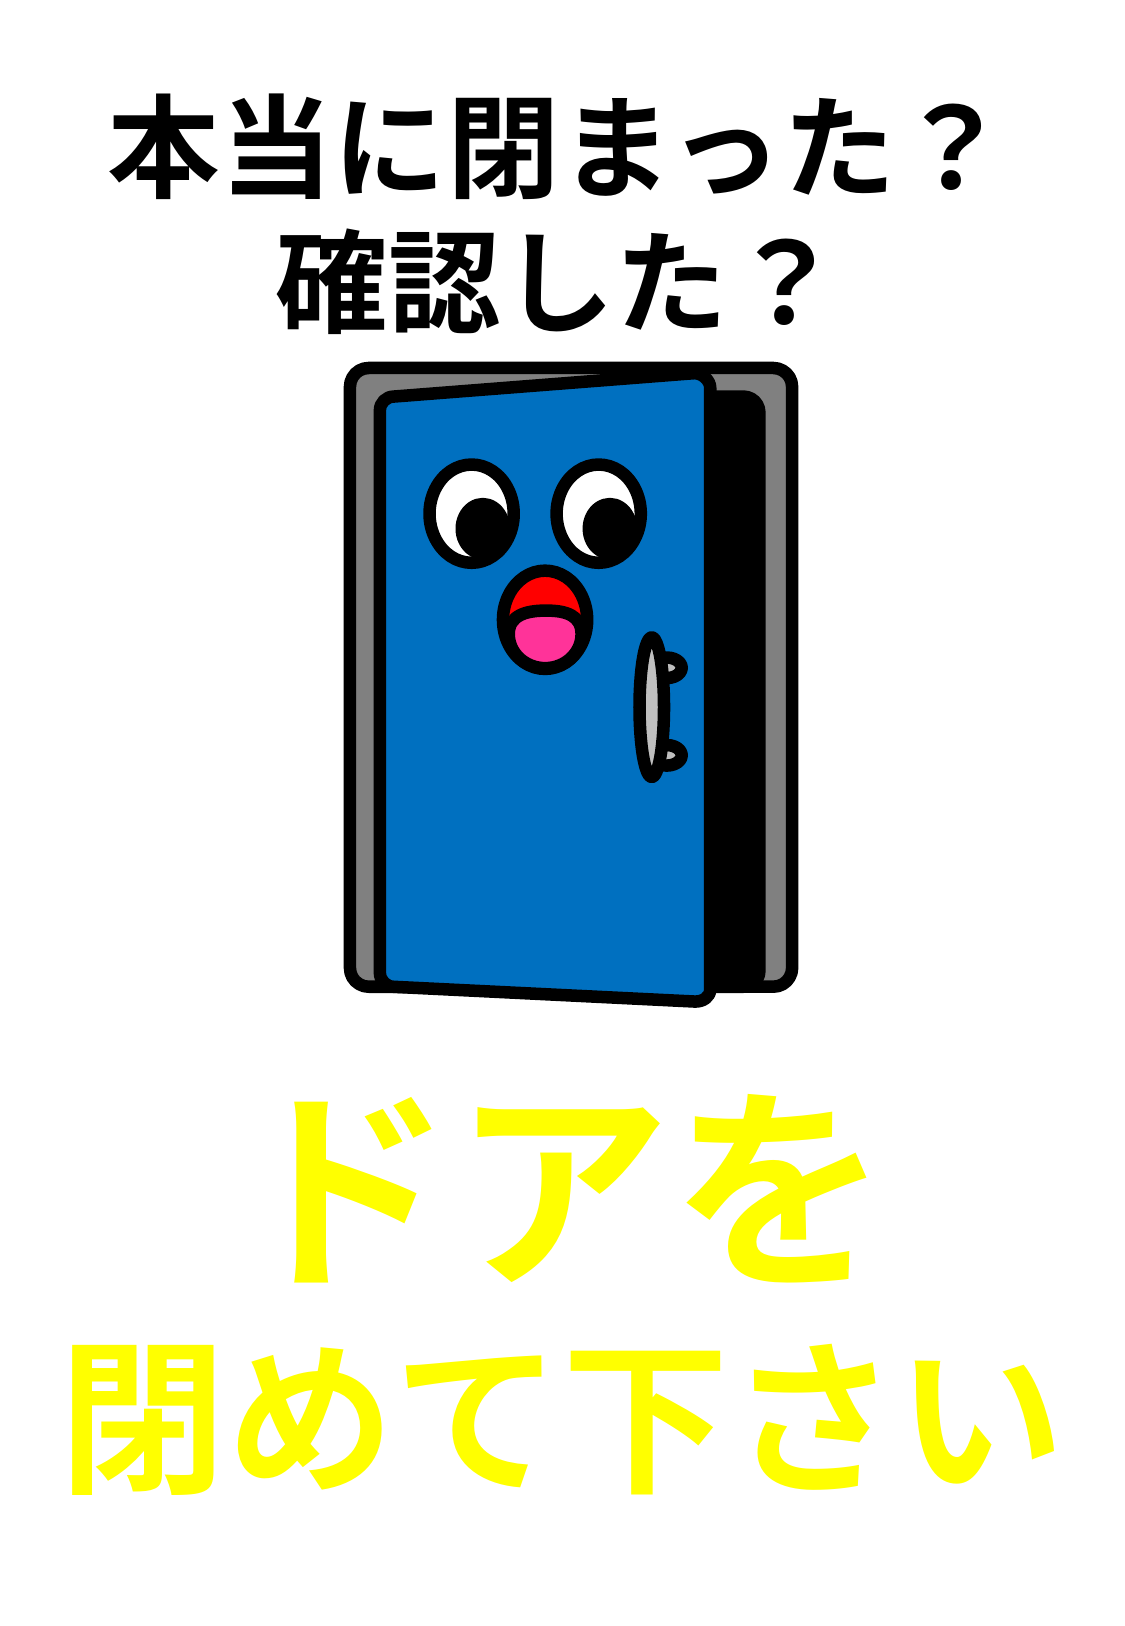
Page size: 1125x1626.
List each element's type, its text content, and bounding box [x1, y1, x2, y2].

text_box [349, 367, 793, 1002]
text_box 本当に閉まった？ 確認した？ [0, 69, 1125, 355]
text_box ドアを 閉めて下さい [0, 1046, 1125, 1521]
